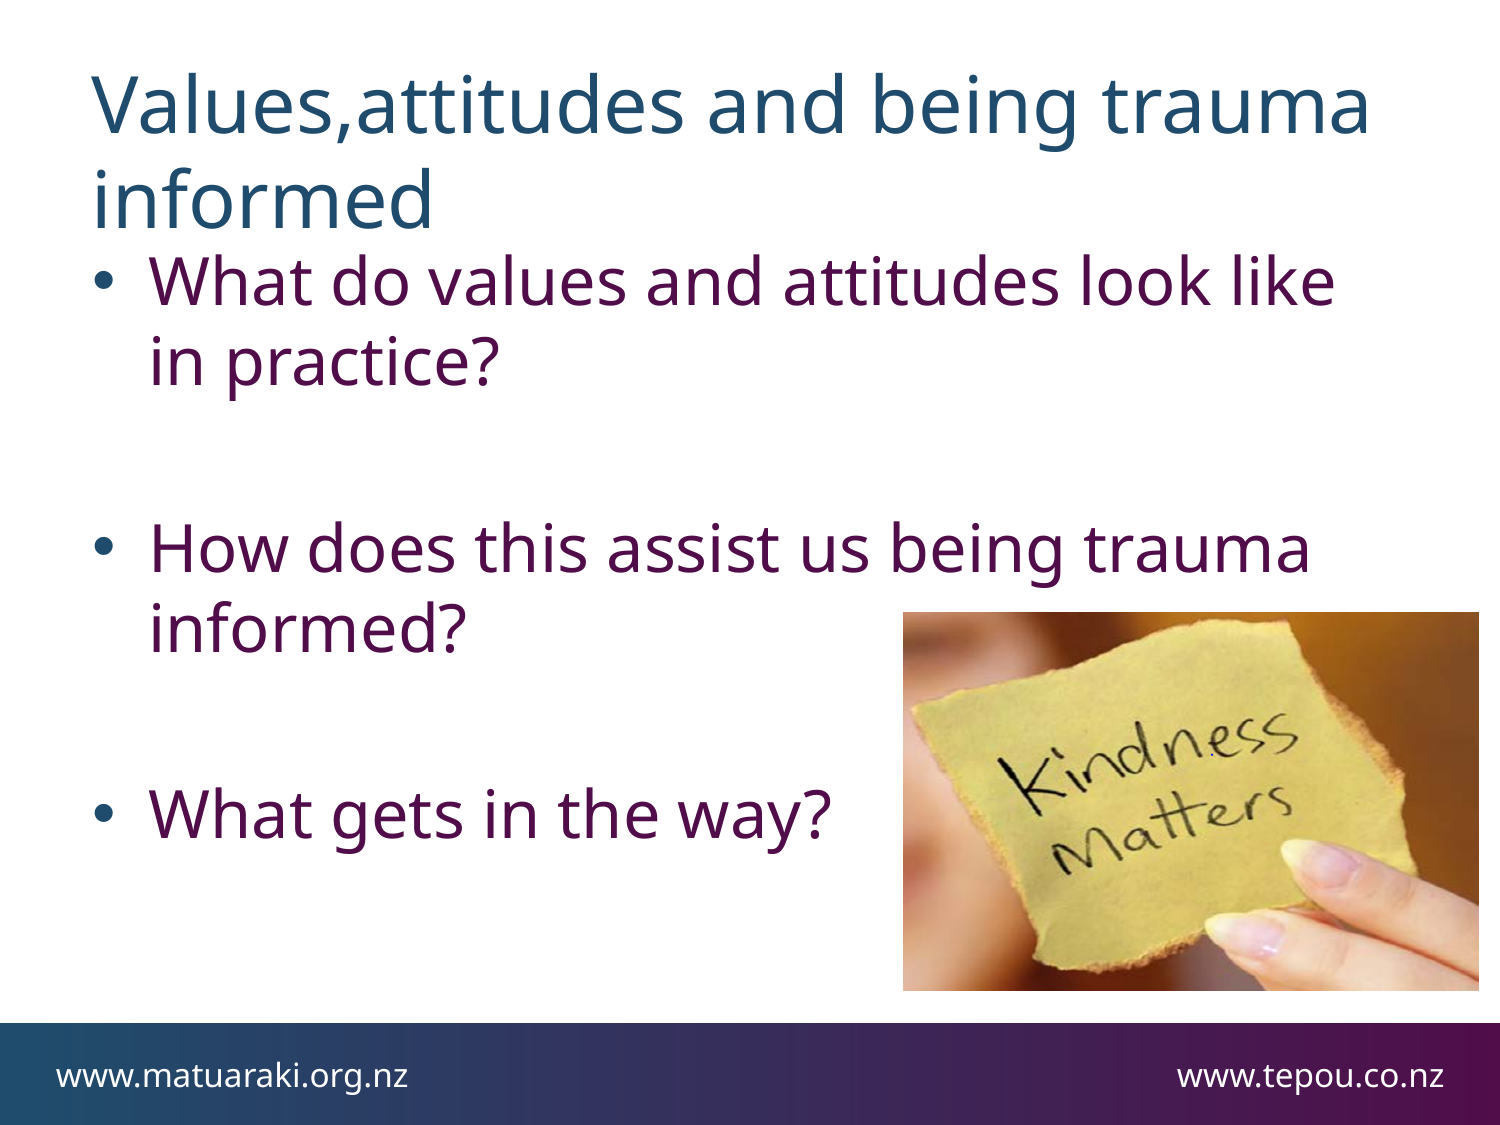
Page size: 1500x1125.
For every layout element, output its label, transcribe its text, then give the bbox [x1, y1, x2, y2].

picture [903, 611, 1479, 992]
title Values,attitudes and being trauma informed [76, 66, 1427, 232]
list What do values and attitudes look like in practice? How does this assist us being trauma informed? What gets in the way? [77, 231, 1428, 929]
